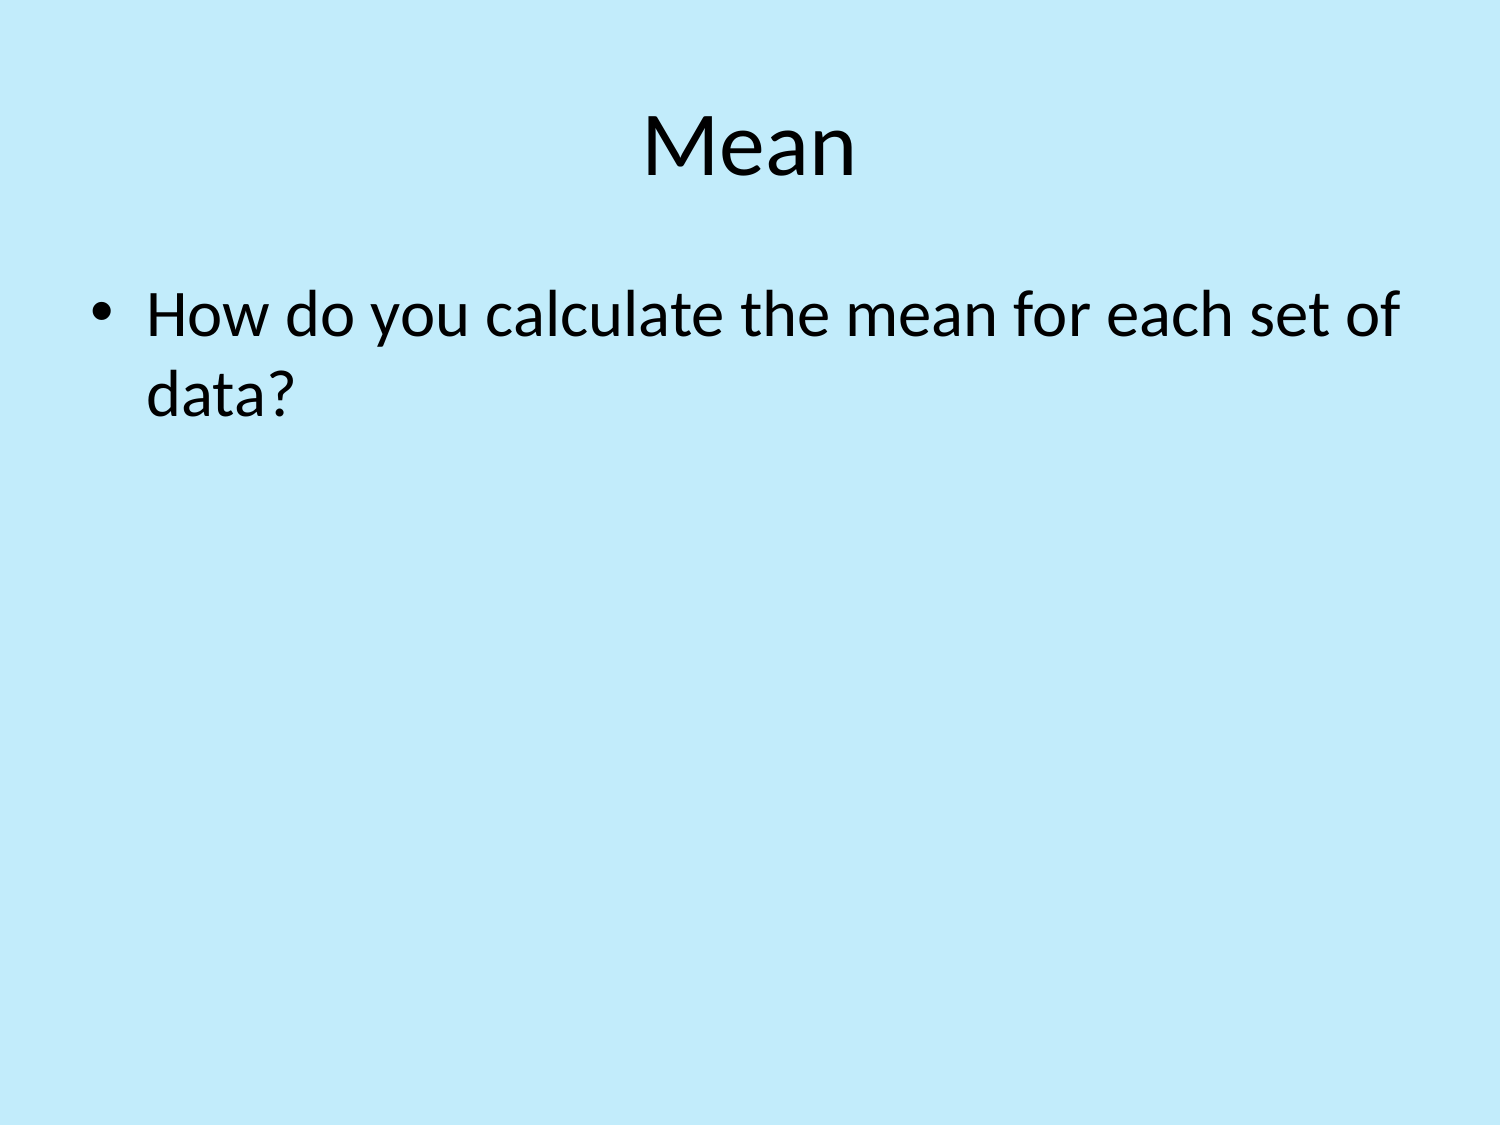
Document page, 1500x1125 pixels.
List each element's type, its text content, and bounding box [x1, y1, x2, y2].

list How do you calculate the mean for each set of data? [75, 262, 1425, 1005]
title Mean [75, 45, 1425, 233]
